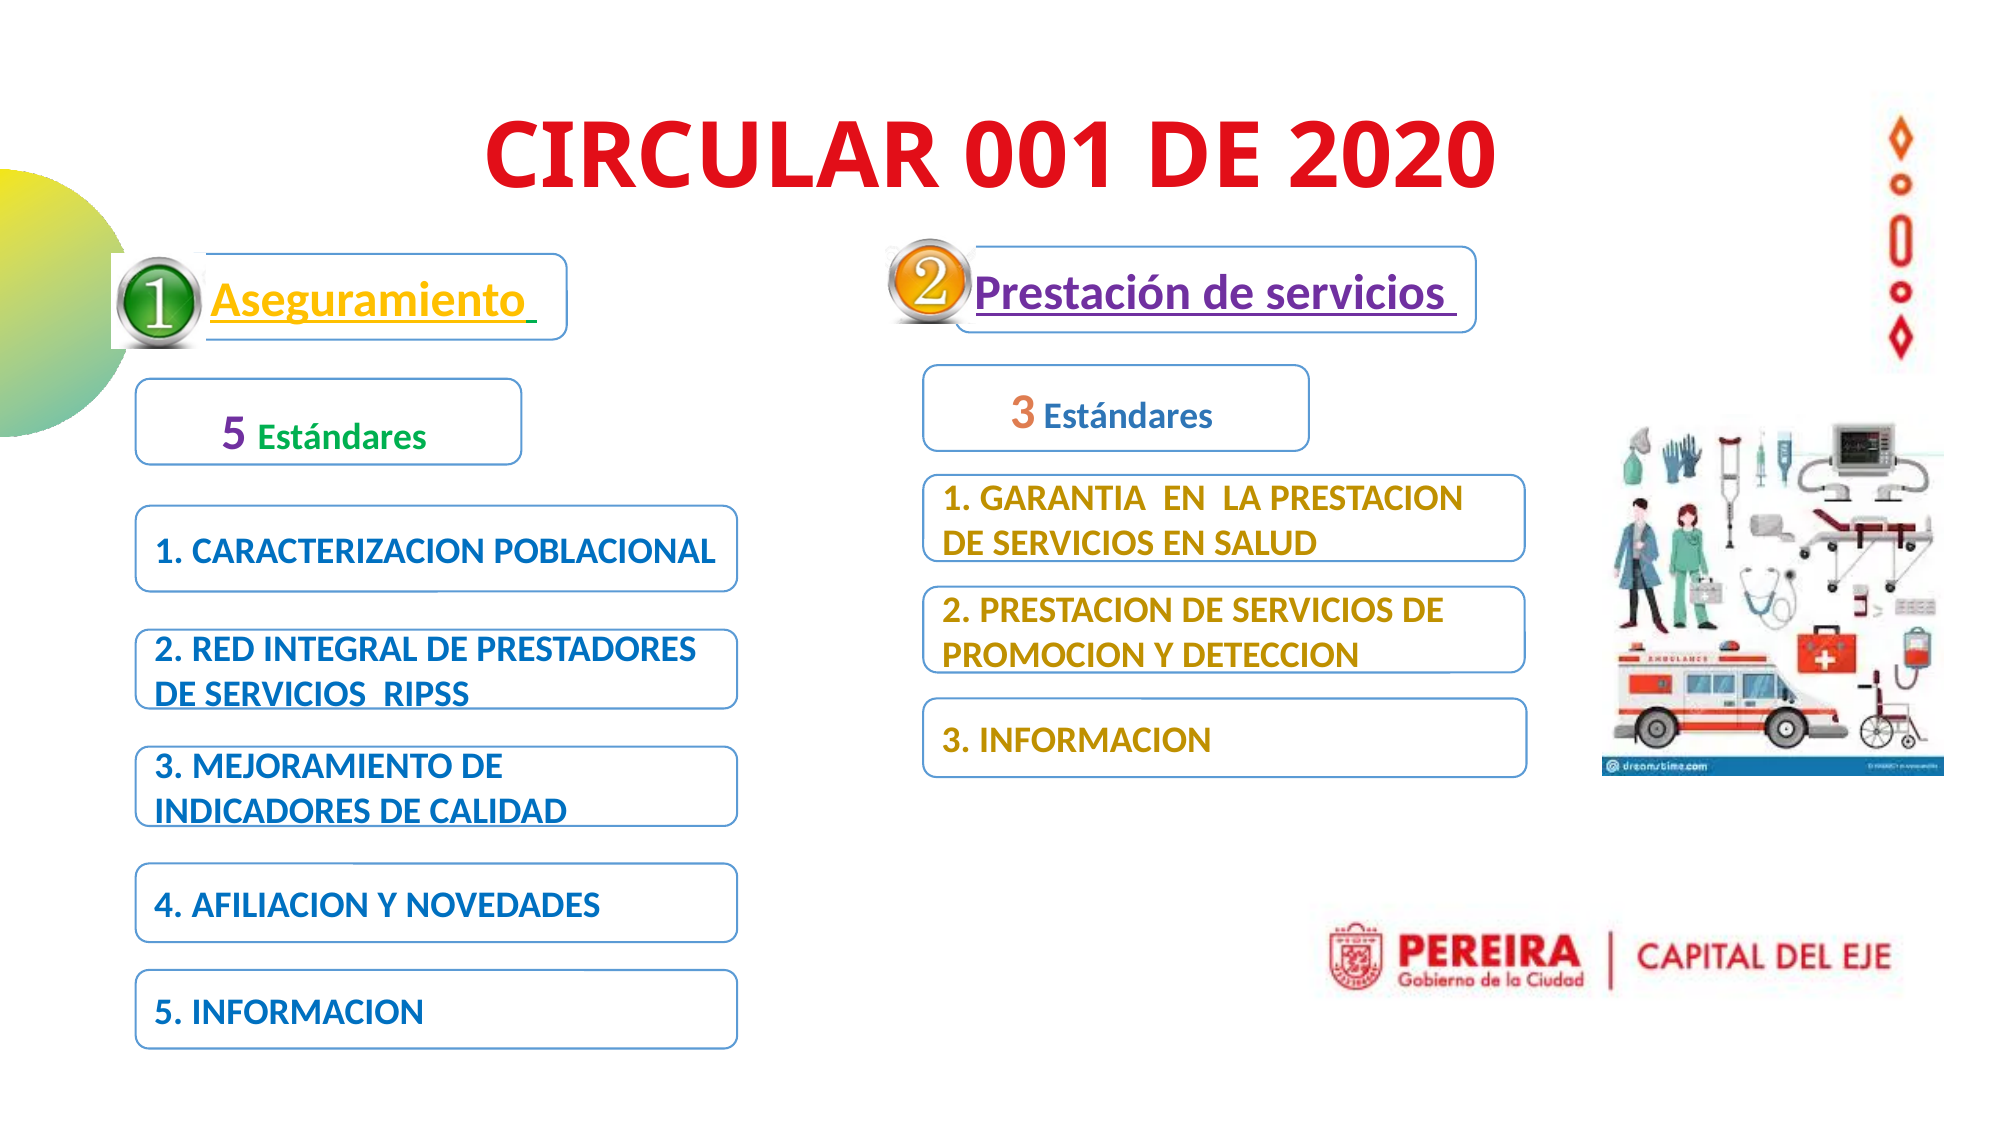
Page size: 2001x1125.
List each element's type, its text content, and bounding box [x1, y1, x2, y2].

text_box [67, 307, 1906, 592]
text_box Prestación de servicios [956, 245, 1477, 334]
text_box 1. CARACTERIZACION POBLACIONAL [134, 504, 739, 593]
text_box 2. PRESTACION DE SERVICIOS DE PROMOCION Y DETECCION [922, 585, 1526, 674]
text_box 1. GARANTIA EN LA PRESTACION DE SERVICIOS EN SALUD [922, 473, 1526, 563]
text_box CIRCULAR 001 DE 2020 [135, 88, 1846, 214]
text_box 3 Estándares [922, 364, 1310, 452]
text_box 4. AFILIACION Y NOVEDADES [134, 862, 739, 944]
text_box 2. RED INTEGRAL DE PRESTADORES DE SERVICIOS RIPSS [134, 628, 739, 710]
text_box 3. MEJORAMIENTO DE INDICADORES DE CALIDAD [134, 745, 739, 828]
picture [0, 0, 2001, 1125]
text_box 5 Estándares [134, 377, 523, 466]
text_box 3. INFORMACION [922, 697, 1528, 779]
text_box Aseguramiento [193, 252, 568, 341]
text_box 5. INFORMACION [134, 968, 739, 1050]
